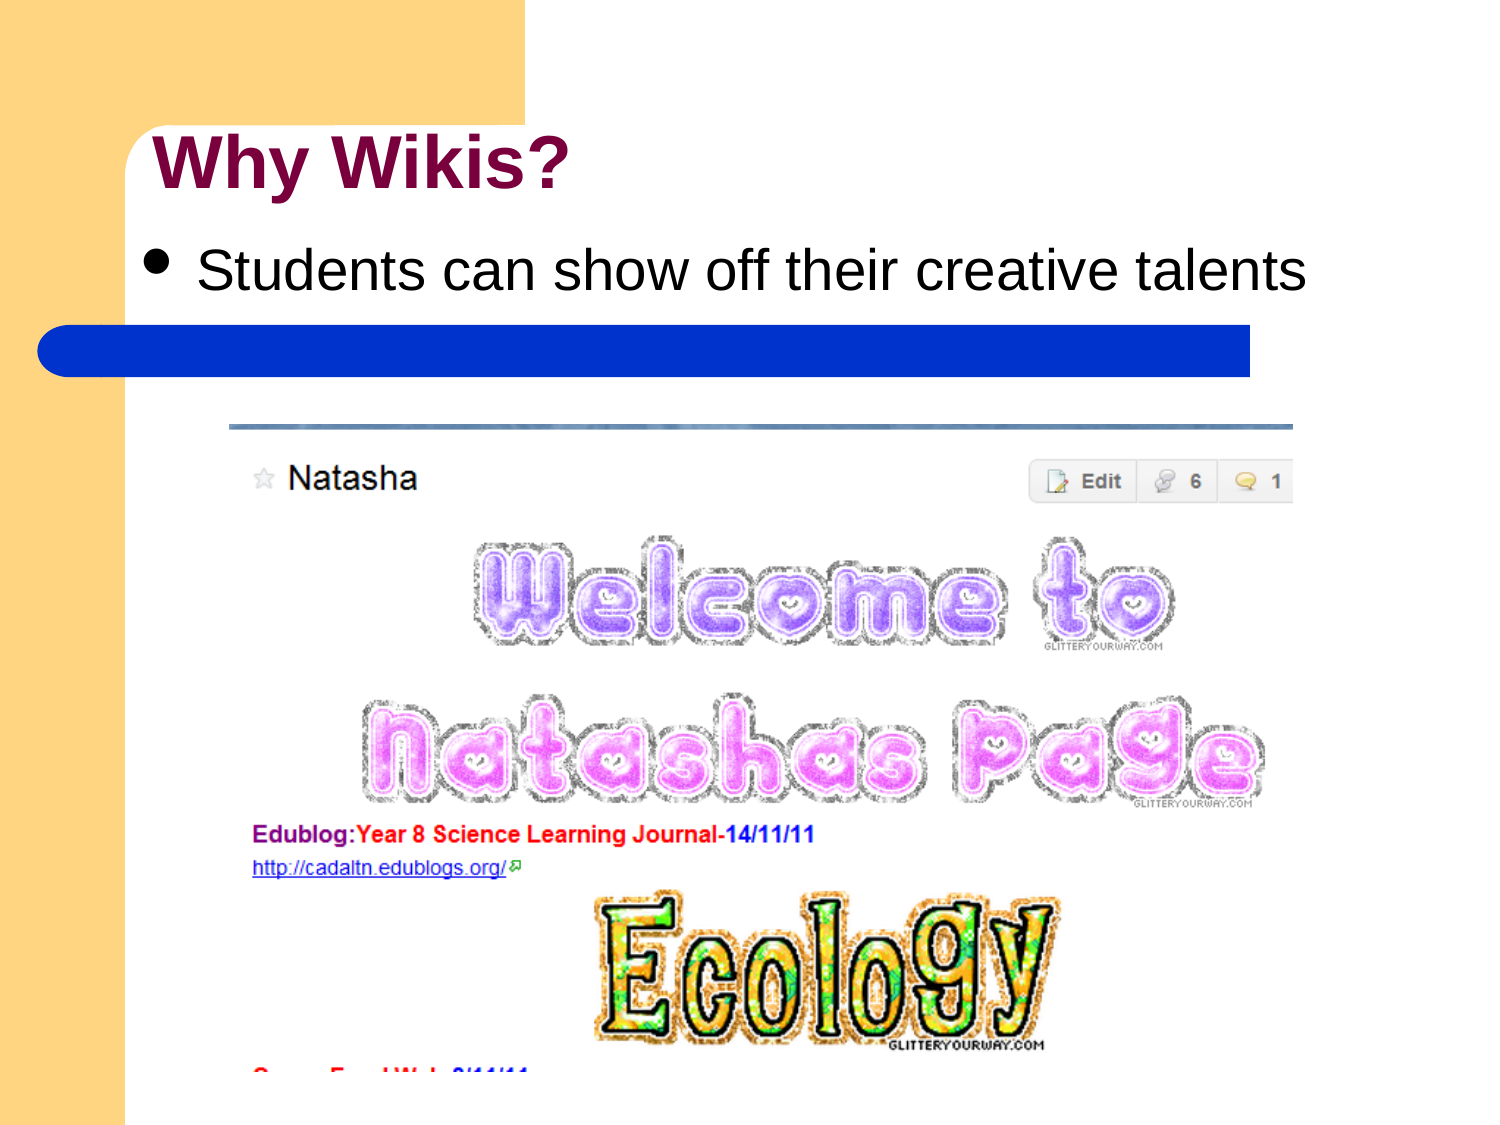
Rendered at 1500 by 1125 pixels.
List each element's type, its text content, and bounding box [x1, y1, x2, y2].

list Students can show off their creative talents [124, 224, 1488, 326]
picture [229, 424, 1293, 1072]
title Why Wikis? [137, 124, 1438, 213]
